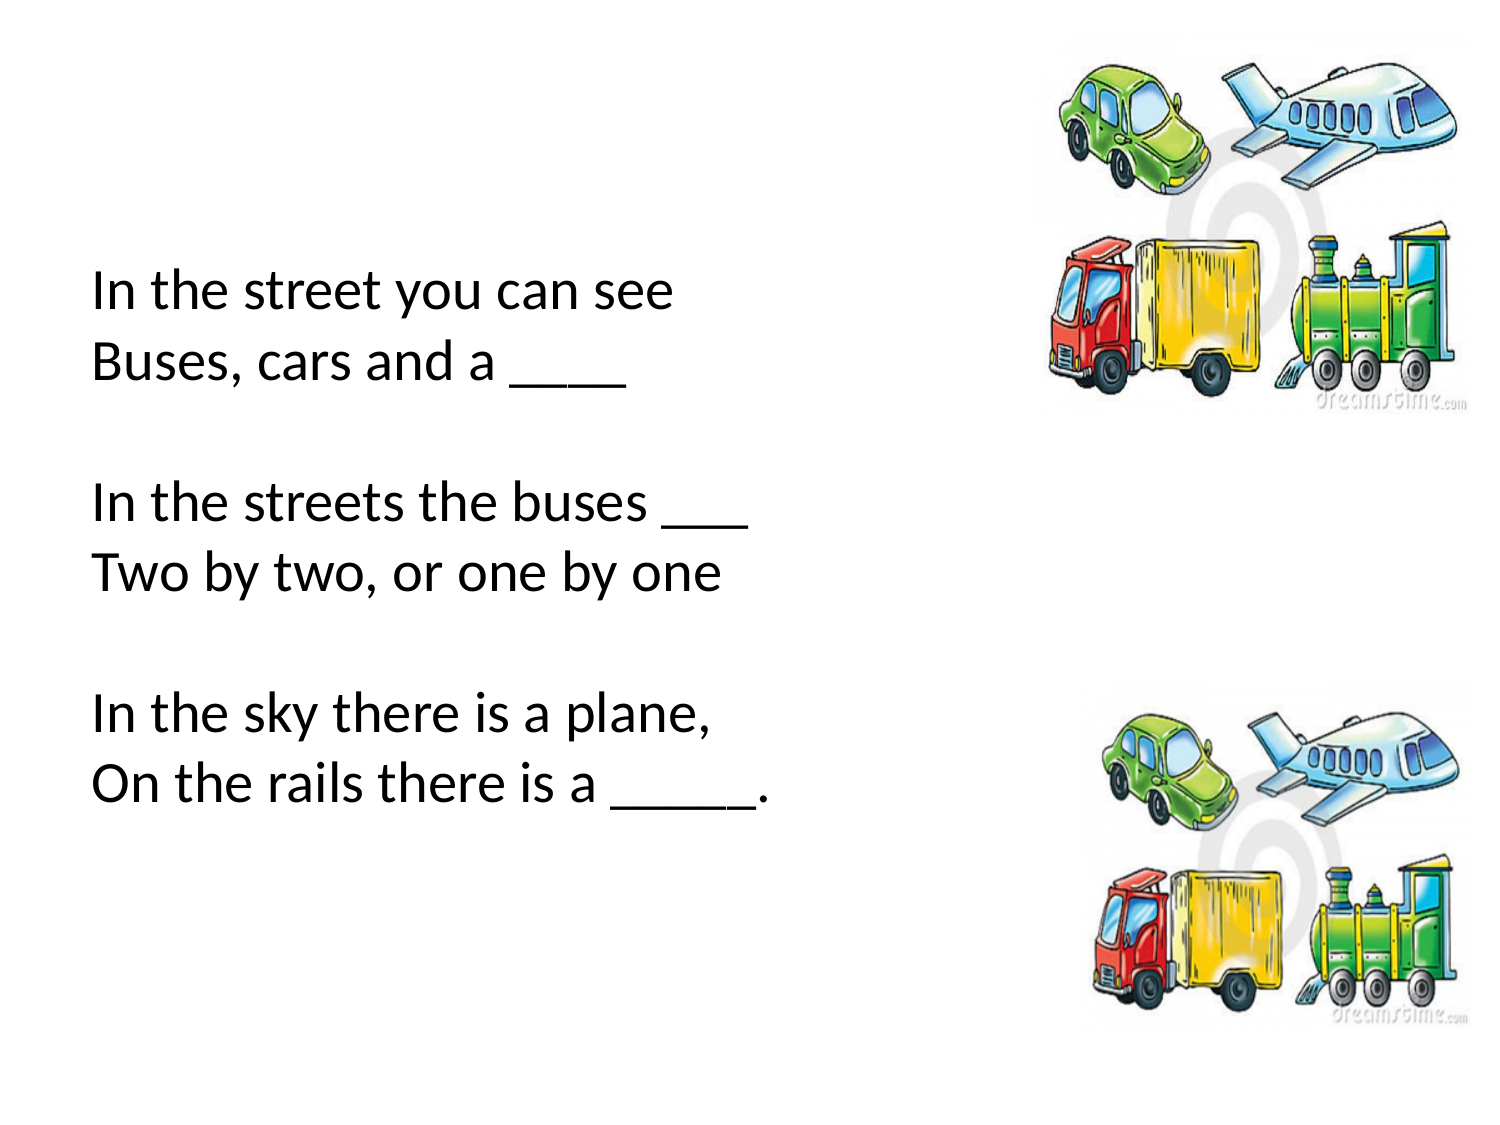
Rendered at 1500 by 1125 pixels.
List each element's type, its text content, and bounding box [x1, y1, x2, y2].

picture [1081, 682, 1471, 1030]
title In the street you can see Buses, cars and a ____ In the streets the buses ___ Two by two, or one by one In the sky there is a plane, On the rails there is a _____. [76, 101, 1353, 894]
picture [1035, 30, 1470, 417]
